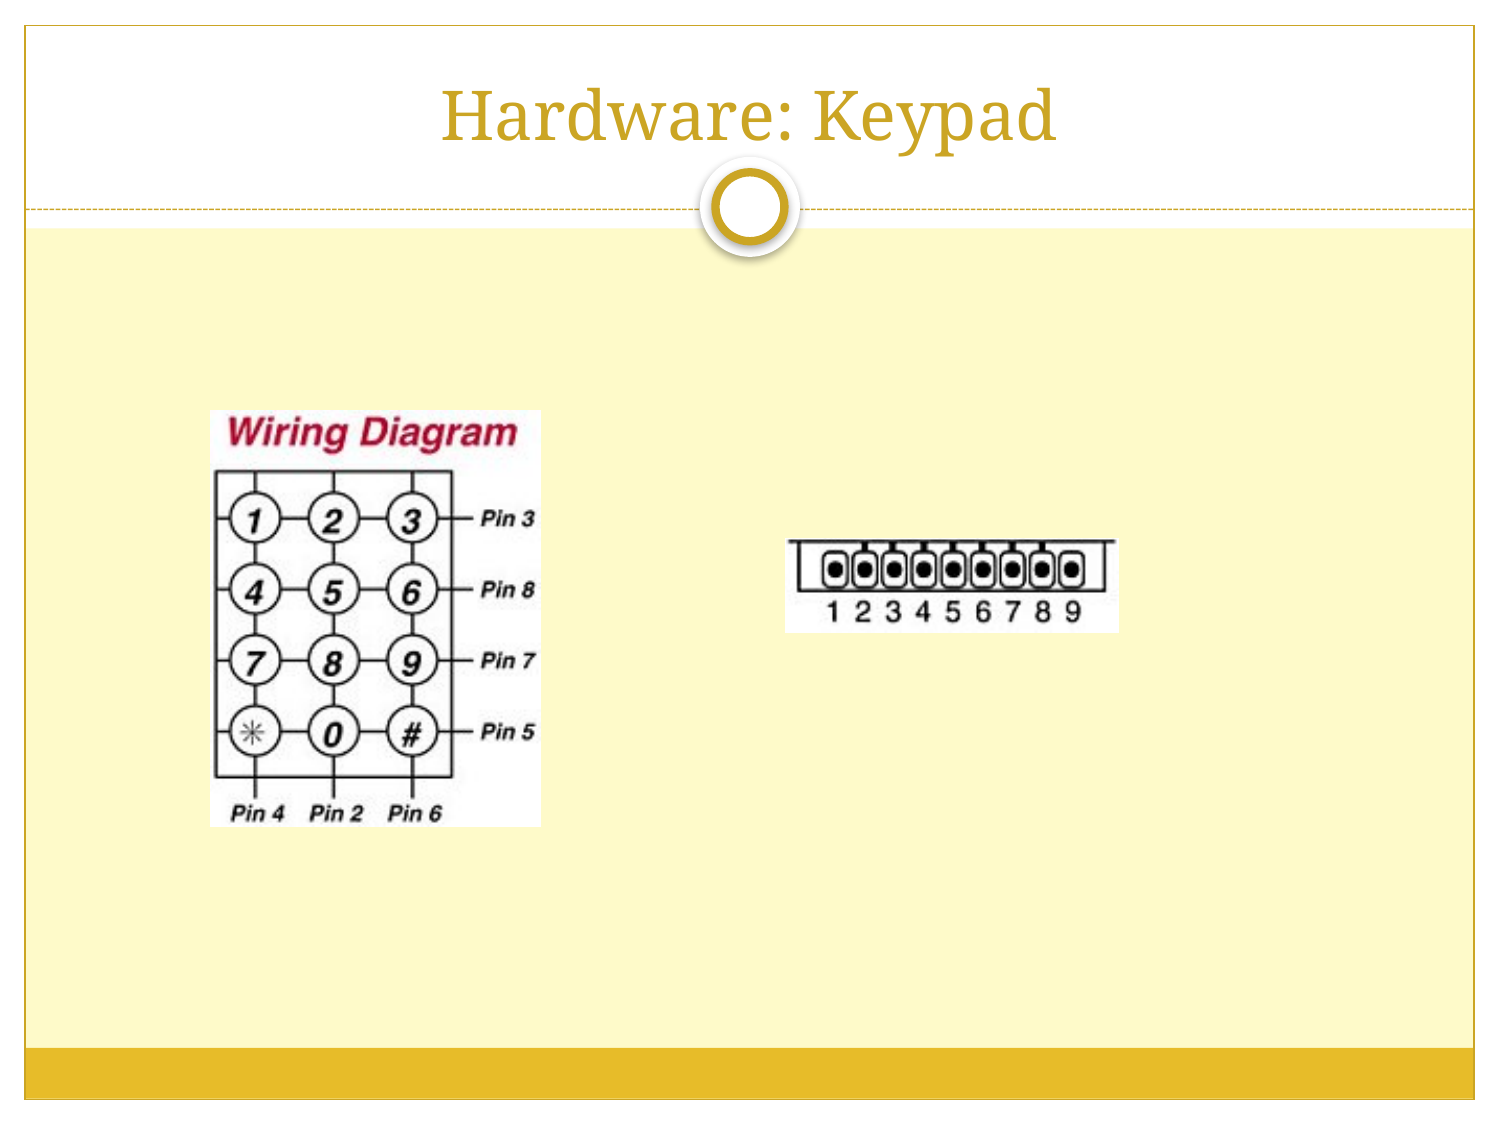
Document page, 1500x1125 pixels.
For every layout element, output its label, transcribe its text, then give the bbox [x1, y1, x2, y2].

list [210, 409, 541, 827]
title Hardware: Keypad [49, 37, 1450, 162]
picture [784, 538, 1119, 633]
